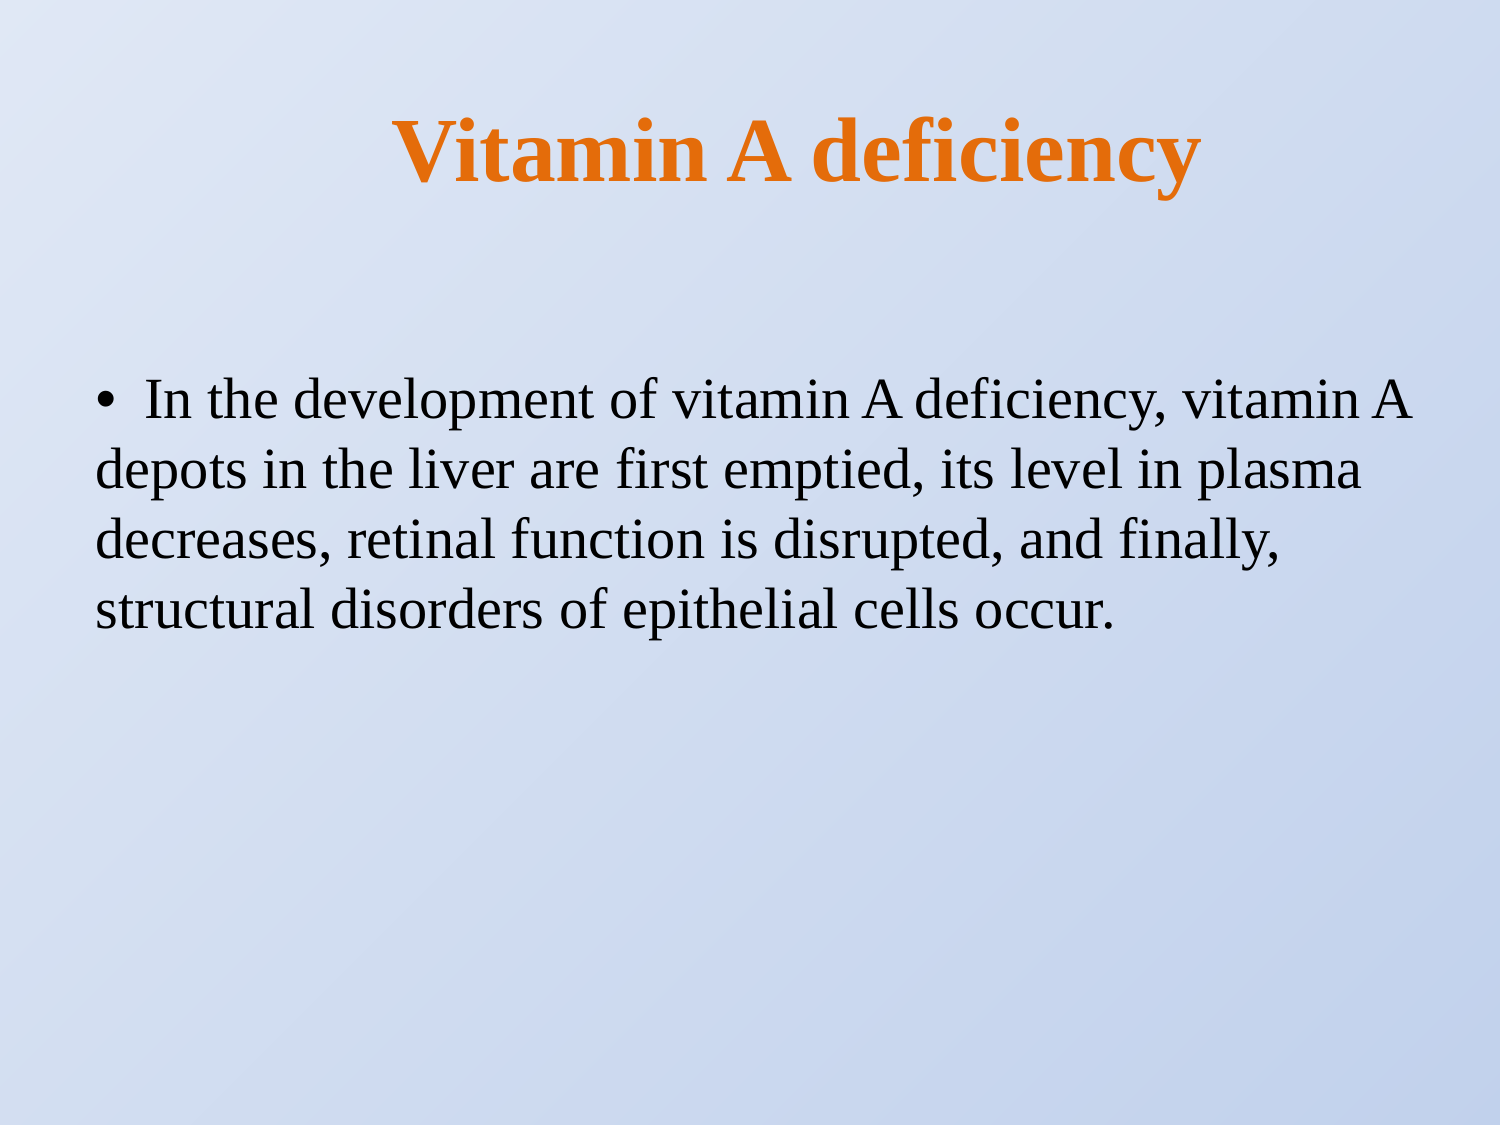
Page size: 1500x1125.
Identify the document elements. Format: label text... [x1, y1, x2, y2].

text_box Vitamin A deficiency [173, 104, 1205, 296]
text_box • In the development of vitamin A deficiency, vitamin A depots in the liver are first emptied, its level in plasma decreases, retinal function is disrupted, and finally, structural disorders of epithelial cells occur. [95, 360, 1500, 781]
